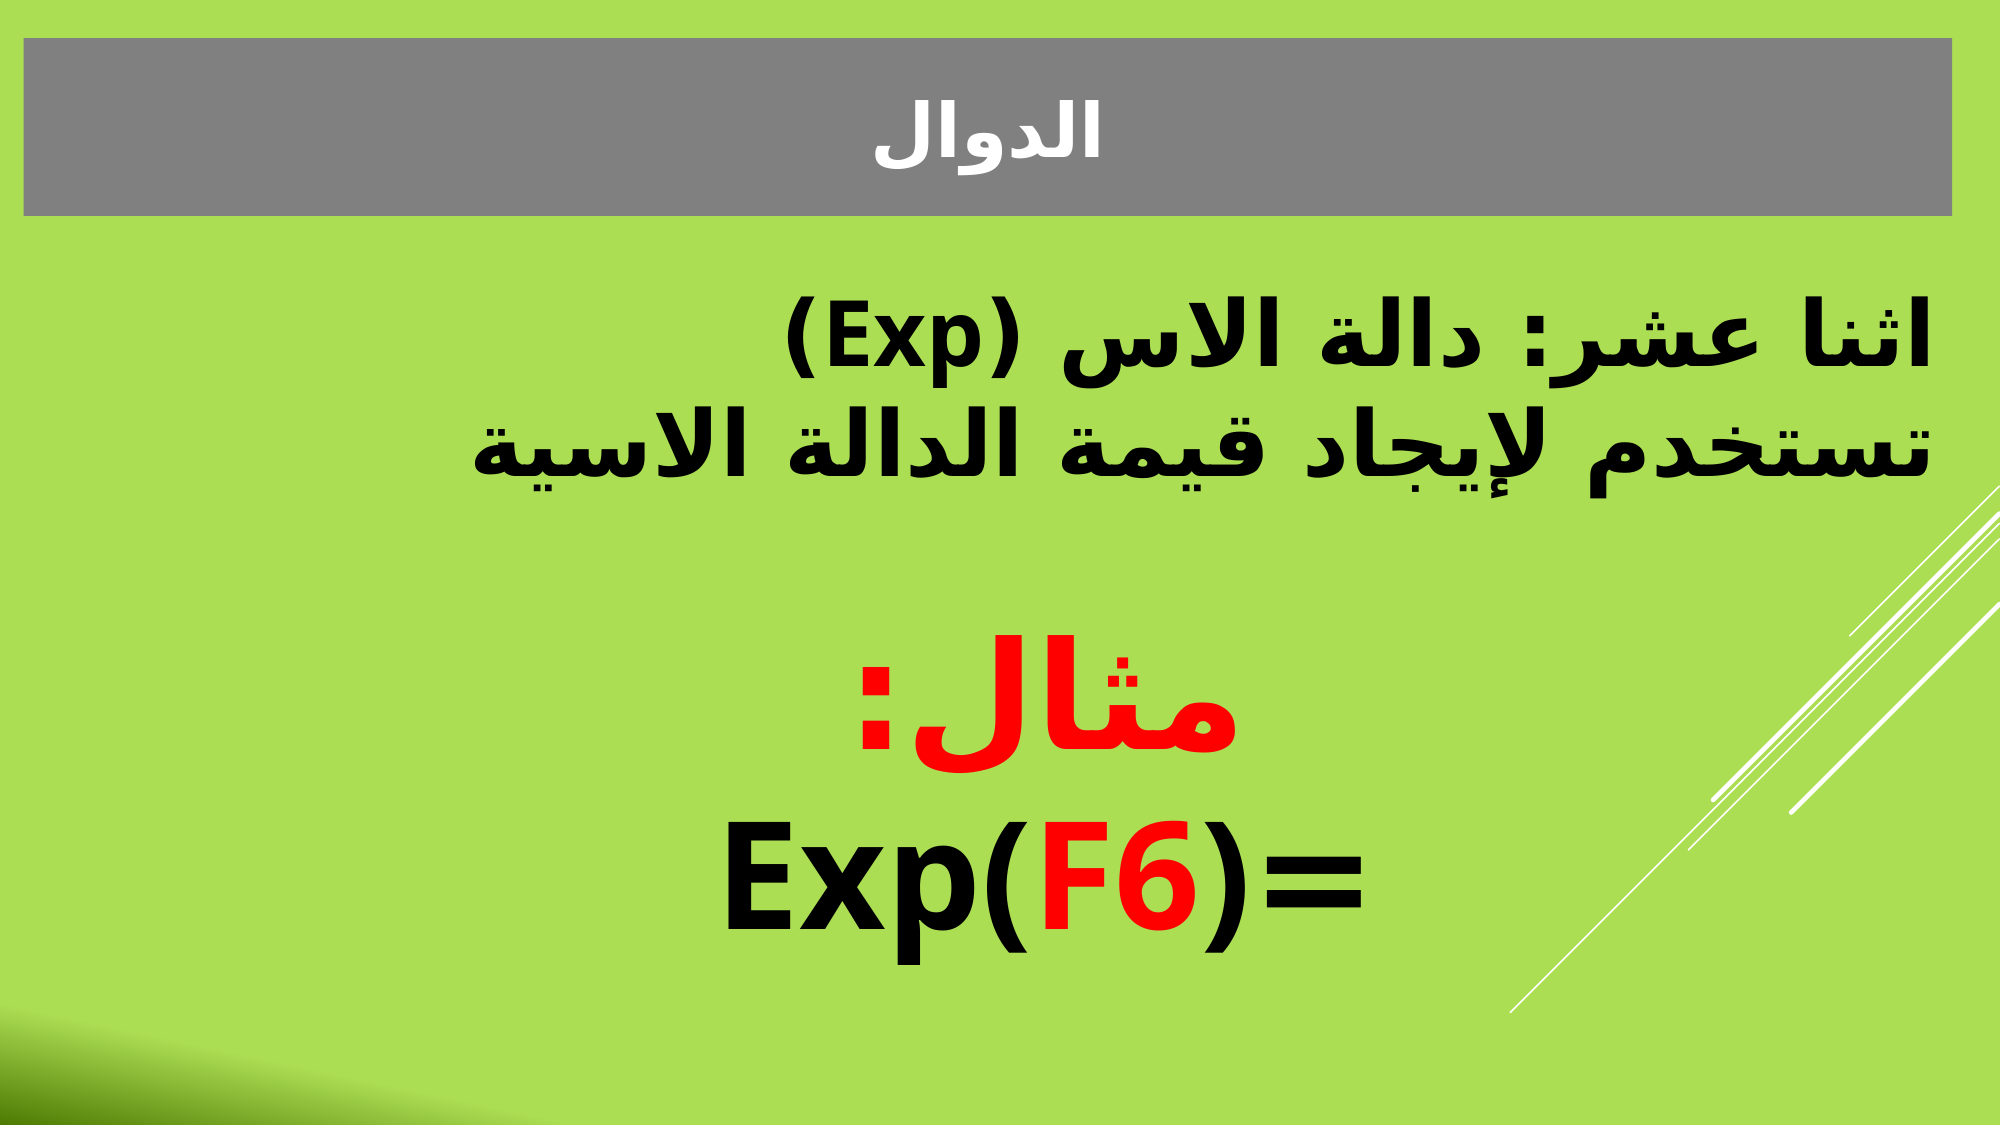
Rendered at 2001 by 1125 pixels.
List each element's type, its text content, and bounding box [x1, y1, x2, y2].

text_box اثنا عشر: دالة الاس (Exp) تستخدم لإيجاد قيمة الدالة الاسية [90, 267, 1953, 502]
text_box مثال: =Exp(F6) [115, 592, 1978, 967]
text_box الدوال [23, 38, 1953, 216]
